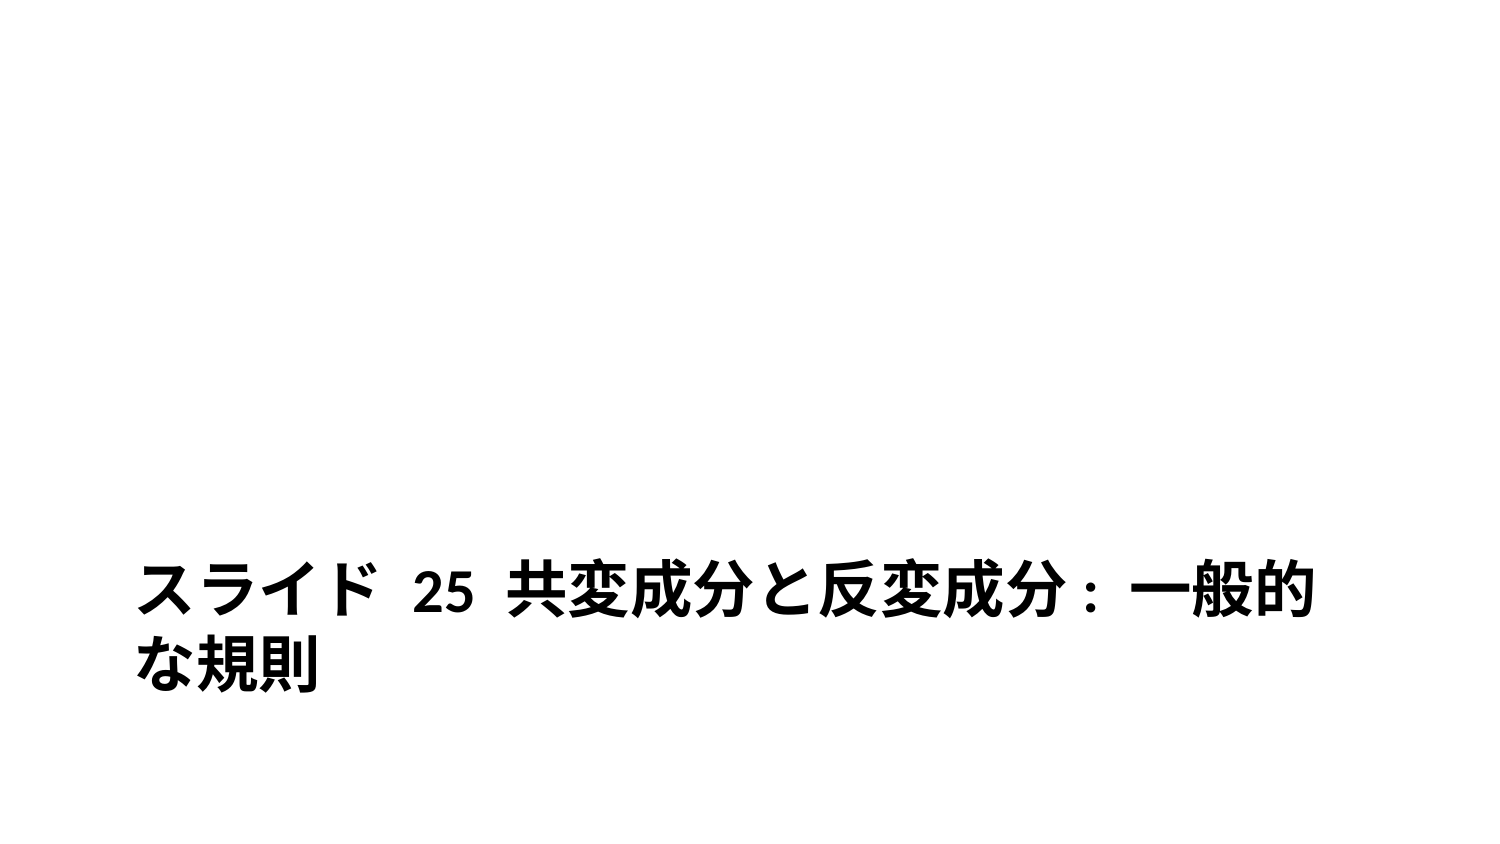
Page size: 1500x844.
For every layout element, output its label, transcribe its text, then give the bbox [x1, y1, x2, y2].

title スライド 25 共変成分と反変成分: 一般的な規則 [118, 542, 1394, 710]
